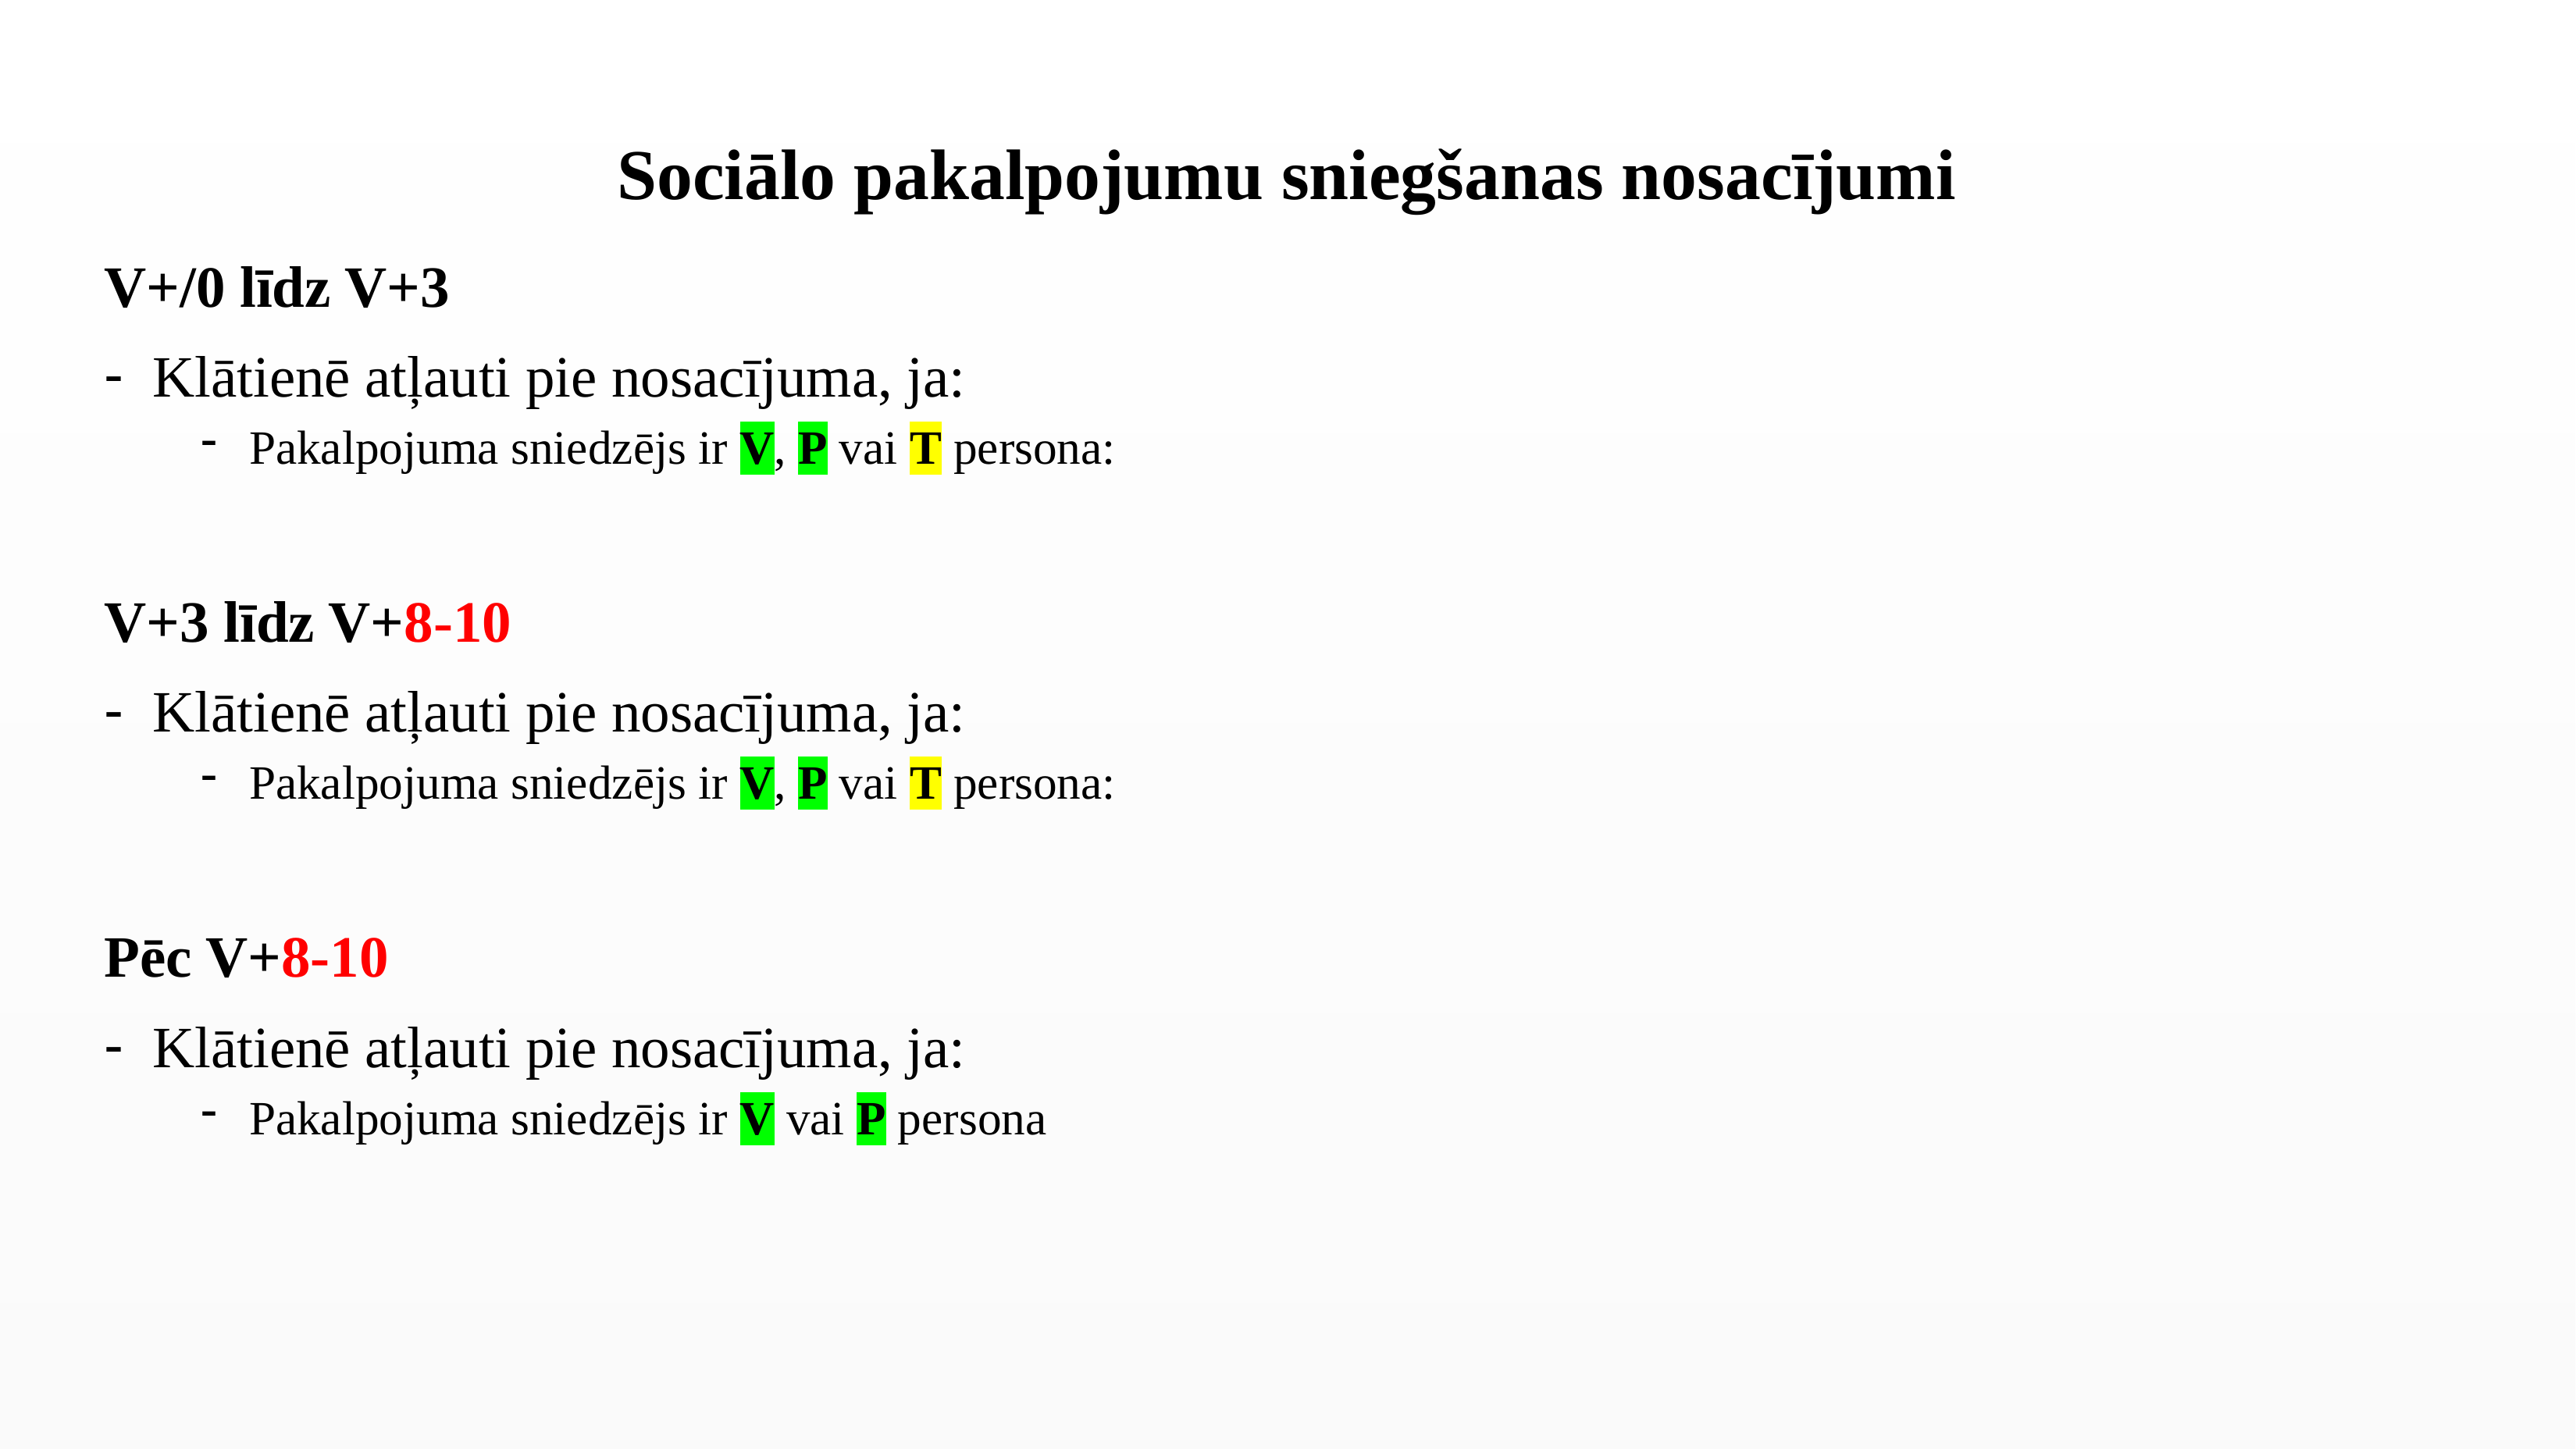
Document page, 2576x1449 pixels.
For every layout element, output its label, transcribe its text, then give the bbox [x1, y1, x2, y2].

list V+/0 līdz V+3 Klātienē atļauti pie nosacījuma, ja: Pakalpojuma sniedzējs ir V, P vai T persona: V+3 līdz V+8-10 Klātienē atļauti pie nosacījuma, ja: Pakalpojuma sniedzējs ir V, P vai T persona: Pēc V+8-10 Klātienē atļauti pie nosacījuma, ja: Pakalpojuma sniedzējs ir V vai P persona [92, 250, 2507, 1449]
title Sociālo pakalpojumu sniegšanas nosacījumi [176, 77, 2399, 250]
